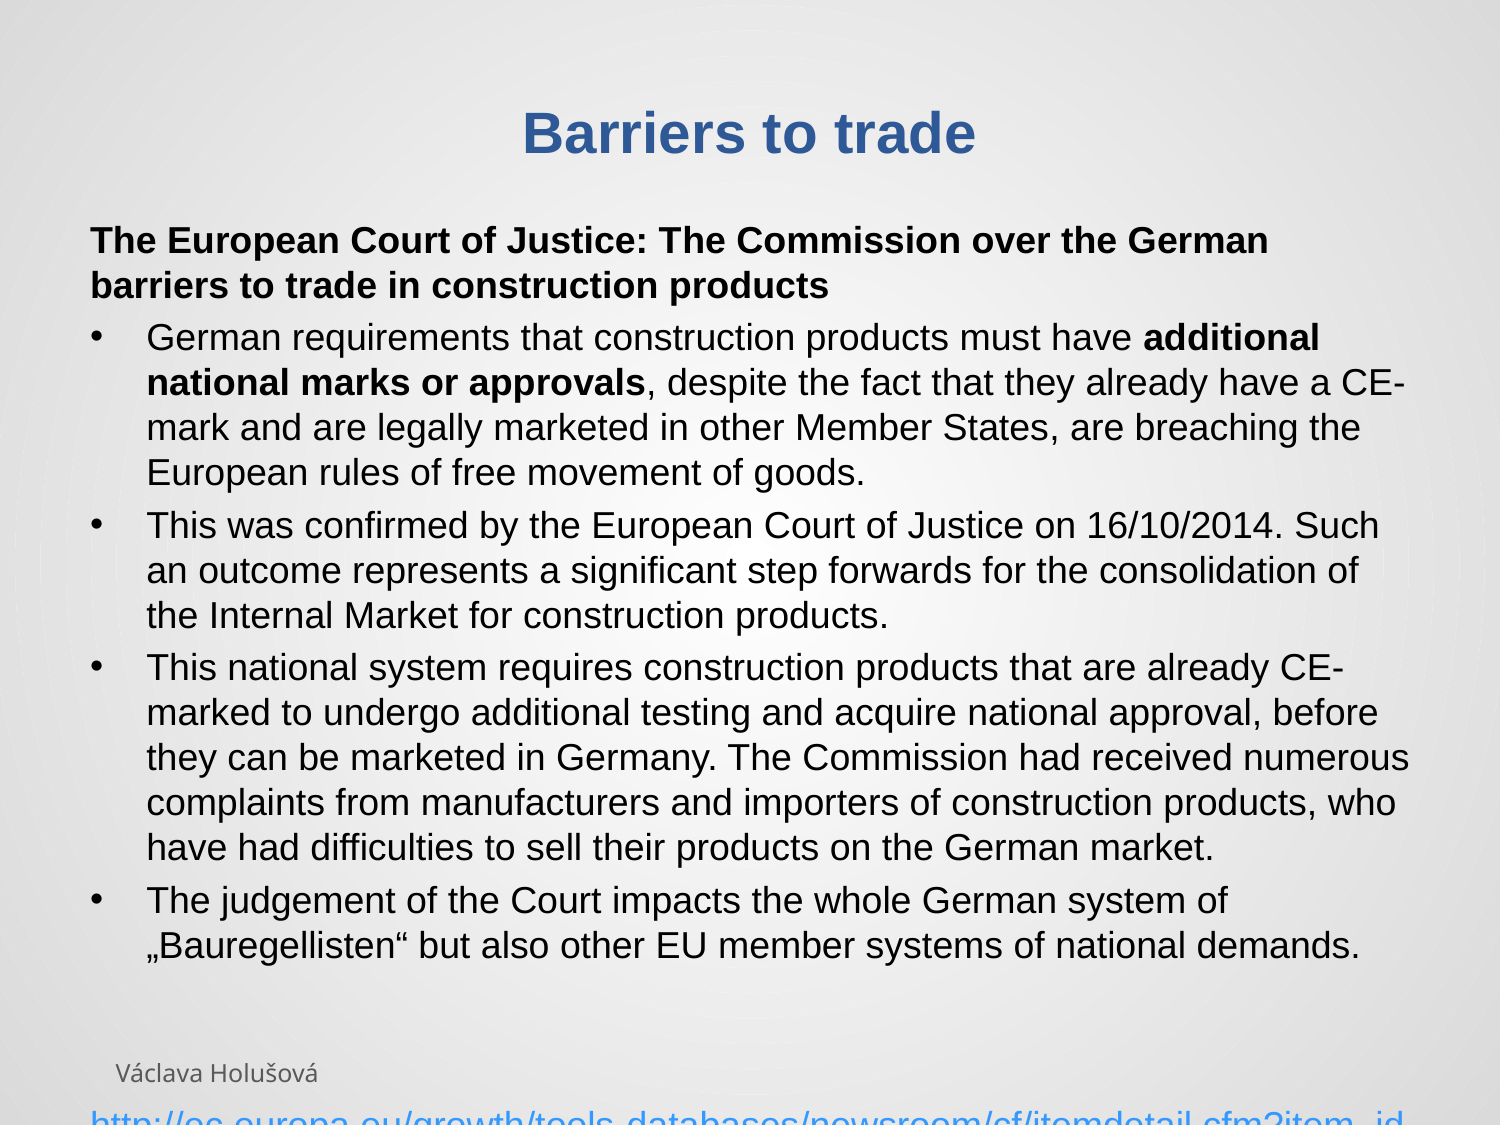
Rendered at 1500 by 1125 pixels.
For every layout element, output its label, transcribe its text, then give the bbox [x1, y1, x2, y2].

list The European Court of Justice: The Commission over the German barriers to trade in construction products German requirements that construction products must have additional national marks or approvals, despite the fact that they already have a CE-mark and are legally marketed in other Member States, are breaching the European rules of free movement of goods. This was confirmed by the European Court of Justice on 16/10/2014. Such an outcome represents a significant step forwards for the consolidation of the Internal Market for construction products. This national system requires construction products that are already CE-marked to undergo additional testing and acquire national approval, before they can be marketed in Germany. The Commission had received numerous complaints from manufacturers and importers of construction products, who have had difficulties to sell their products on the German market. The judgement of the Court impacts the whole German system of „Bauregellisten“ but also other EU member systems of national demands. http://ec.europa.eu/growth/tools-databases/newsroom/cf/itemdetail.cfm?item_id=7860&lang=en [75, 208, 1425, 1005]
footer Václava Holušová [108, 1042, 576, 1103]
title Barriers to trade [75, 0, 1425, 173]
